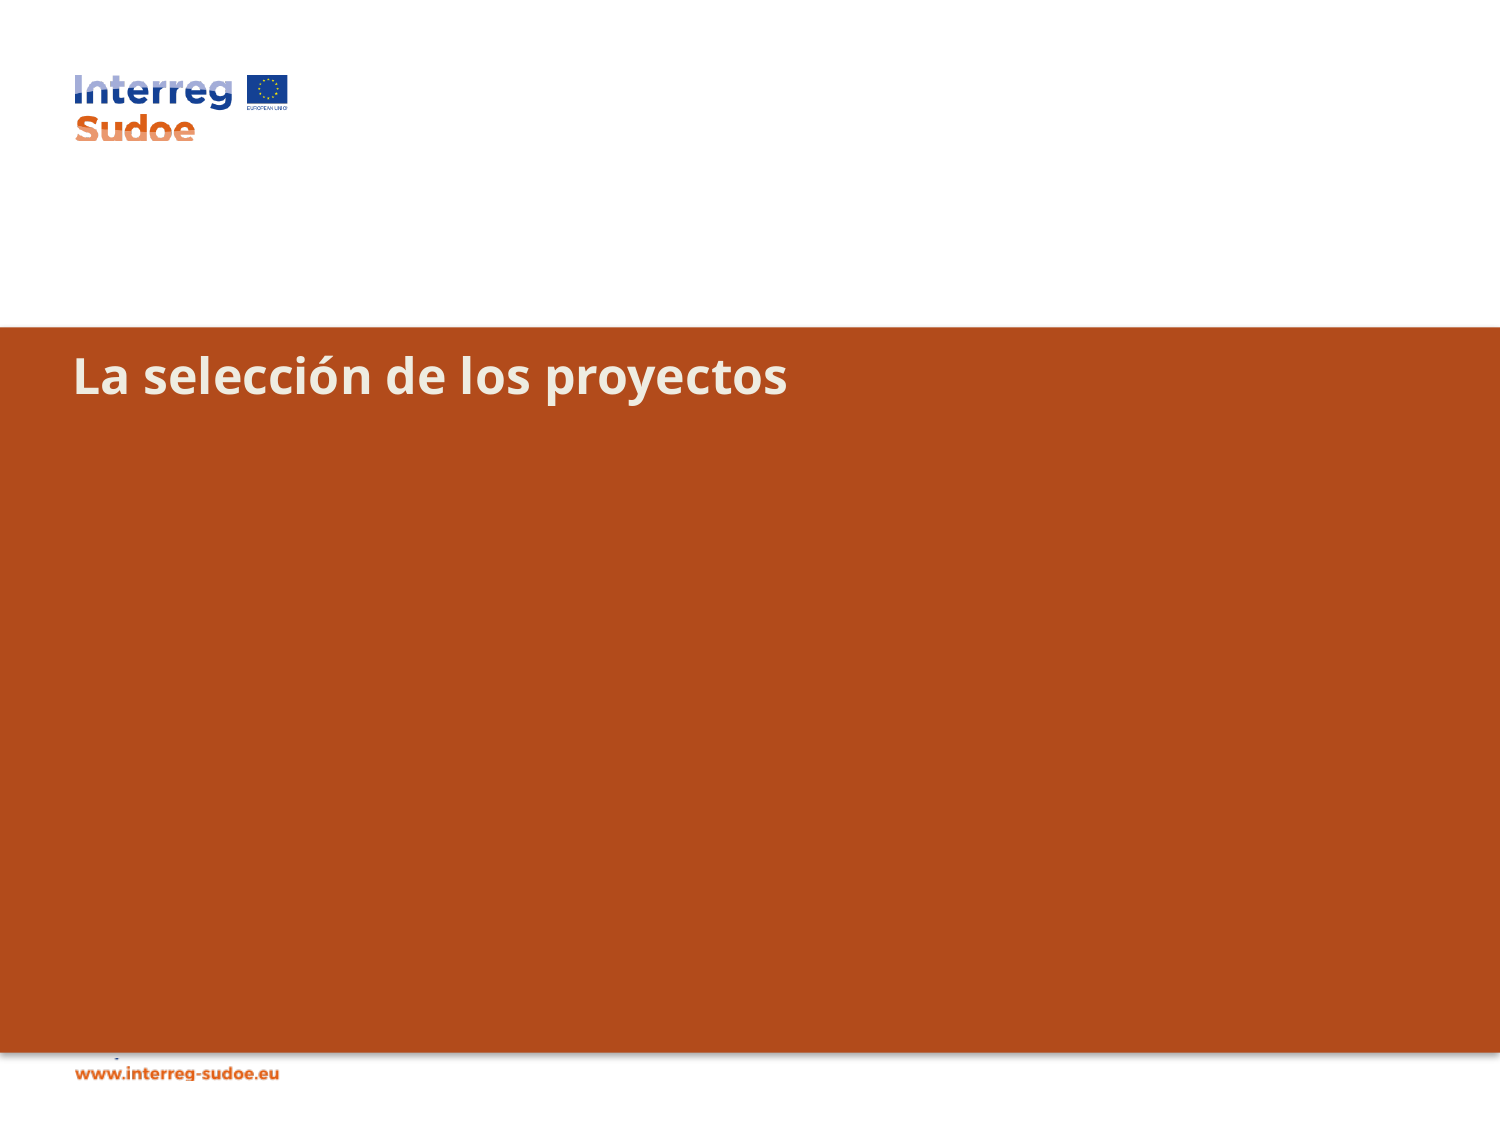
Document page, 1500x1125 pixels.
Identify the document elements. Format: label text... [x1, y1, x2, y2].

title La selección de los proyectos [57, 336, 1006, 560]
